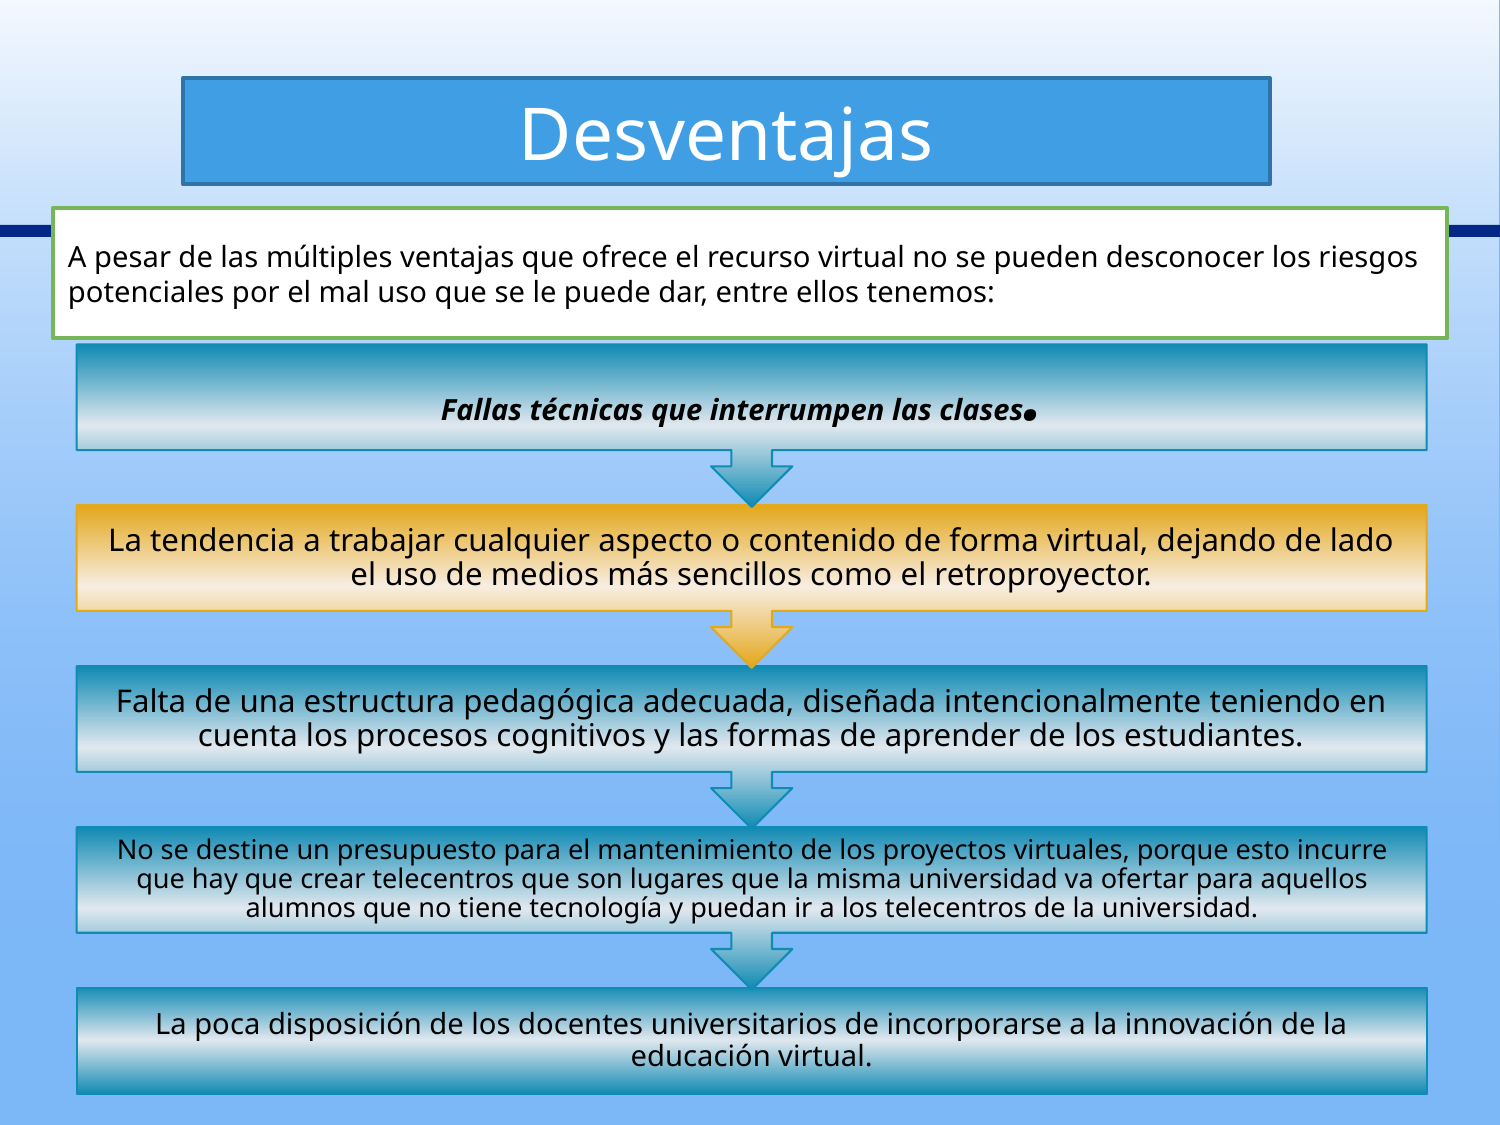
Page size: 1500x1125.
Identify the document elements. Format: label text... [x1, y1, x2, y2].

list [76, 343, 1428, 1095]
text_box A pesar de las múltiples ventajas que ofrece el recurso virtual no se pueden desconocer los riesgos potenciales por el mal uso que se le puede dar, entre ellos tenemos: [51, 206, 1449, 340]
text_box Desventajas [181, 76, 1272, 186]
